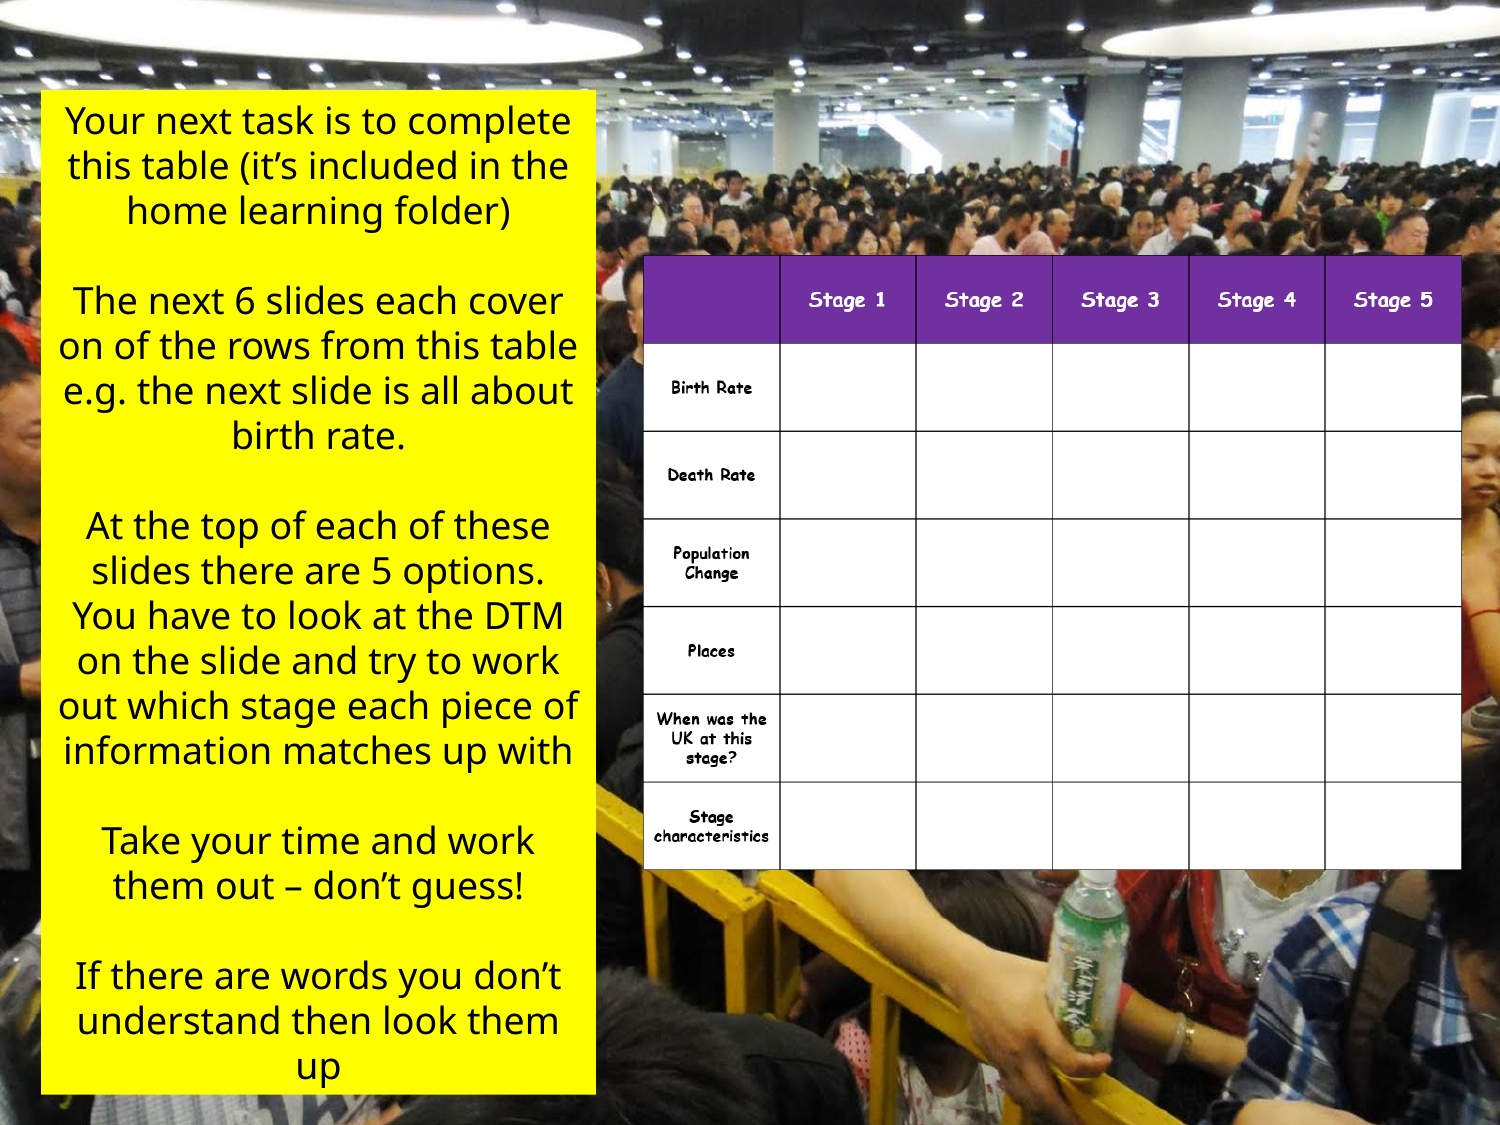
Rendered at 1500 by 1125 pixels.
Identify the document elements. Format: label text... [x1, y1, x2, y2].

text_box Your next task is to complete this table (it’s included in the home learning folder) The next 6 slides each cover on of the rows from this table e.g. the next slide is all about birth rate. At the top of each of these slides there are 5 options. You have to look at the DTM on the slide and try to work out which stage each piece of information matches up with Take your time and work them out – don’t guess! If there are words you don’t understand then look them up [41, 89, 596, 1095]
picture [0, 0, 1500, 1125]
